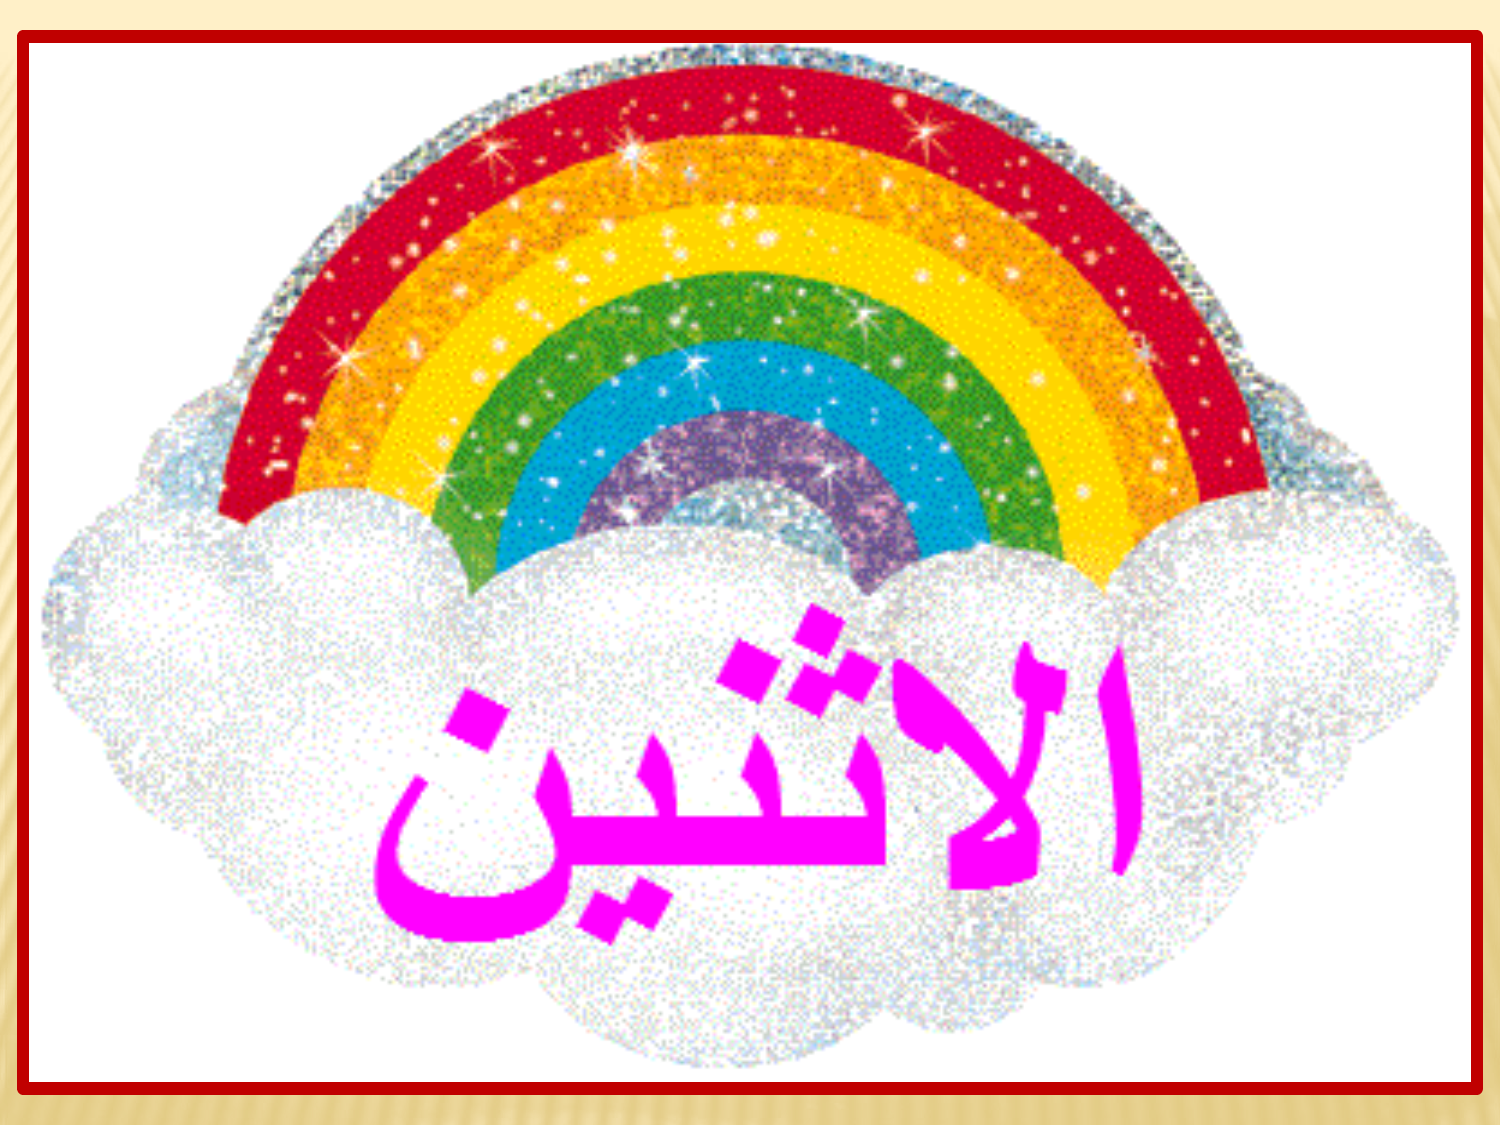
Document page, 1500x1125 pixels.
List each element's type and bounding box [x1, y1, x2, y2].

picture [29, 42, 1471, 1083]
